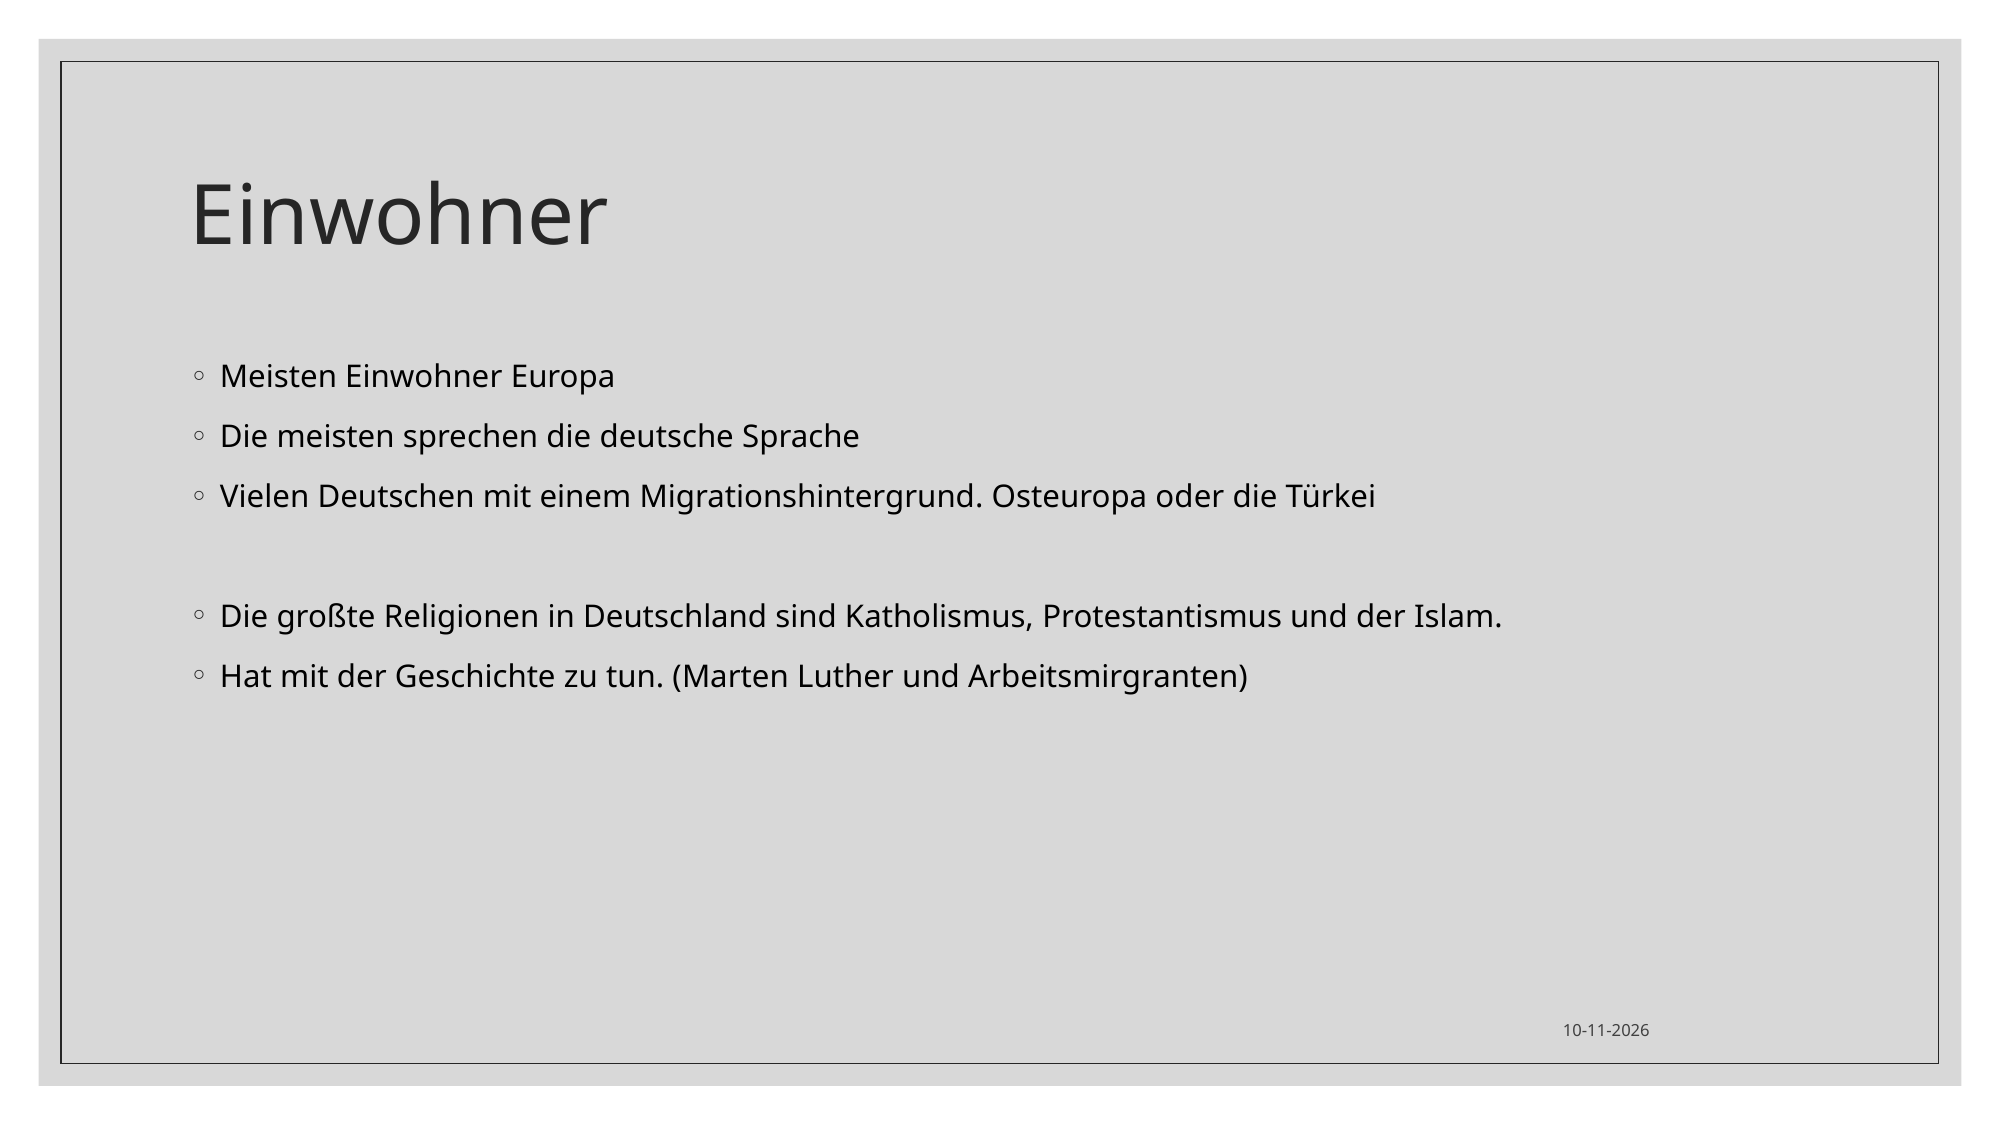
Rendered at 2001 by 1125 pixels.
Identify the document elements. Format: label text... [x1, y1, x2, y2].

list Meisten Einwohner Europa Die meisten sprechen die deutsche Sprache Vielen Deutschen mit einem Migrationshintergrund. Osteuropa oder die Türkei Die großte Religionen in Deutschland sind Katholismus, Protestantismus und der Islam. Hat mit der Geschichte zu tun. (Marten Luther und Arbeitsmirgranten) [174, 345, 1825, 977]
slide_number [1190, 990, 1665, 1050]
title Einwohner [174, 105, 1825, 331]
